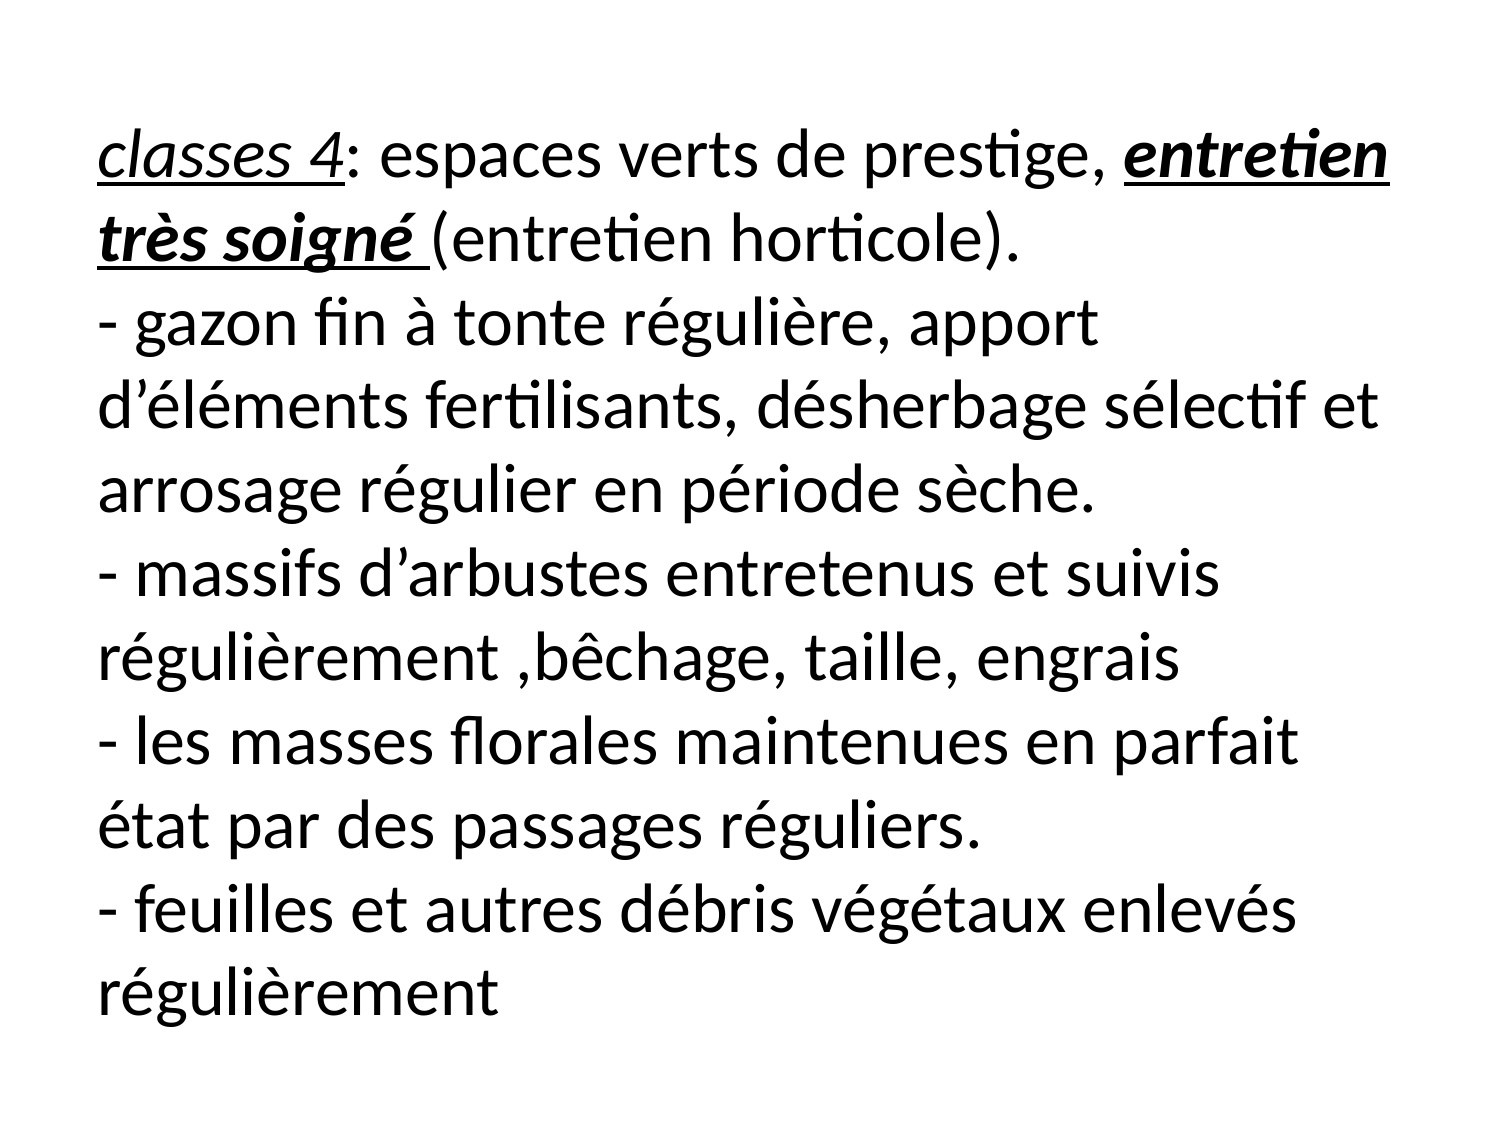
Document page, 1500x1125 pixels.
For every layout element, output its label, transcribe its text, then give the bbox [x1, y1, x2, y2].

title classes 4: espaces verts de prestige, entretien très soigné (entretien horticole). - gazon fin à tonte régulière, apport d’éléments fertilisants, désherbage sélectif et arrosage régulier en période sèche. - massifs d’arbustes entretenus et suivis régulièrement ,bêchage, taille, engrais - les masses florales maintenues en parfait état par des passages réguliers. - feuilles et autres débris végétaux enlevés régulièrement [82, 0, 1432, 1045]
